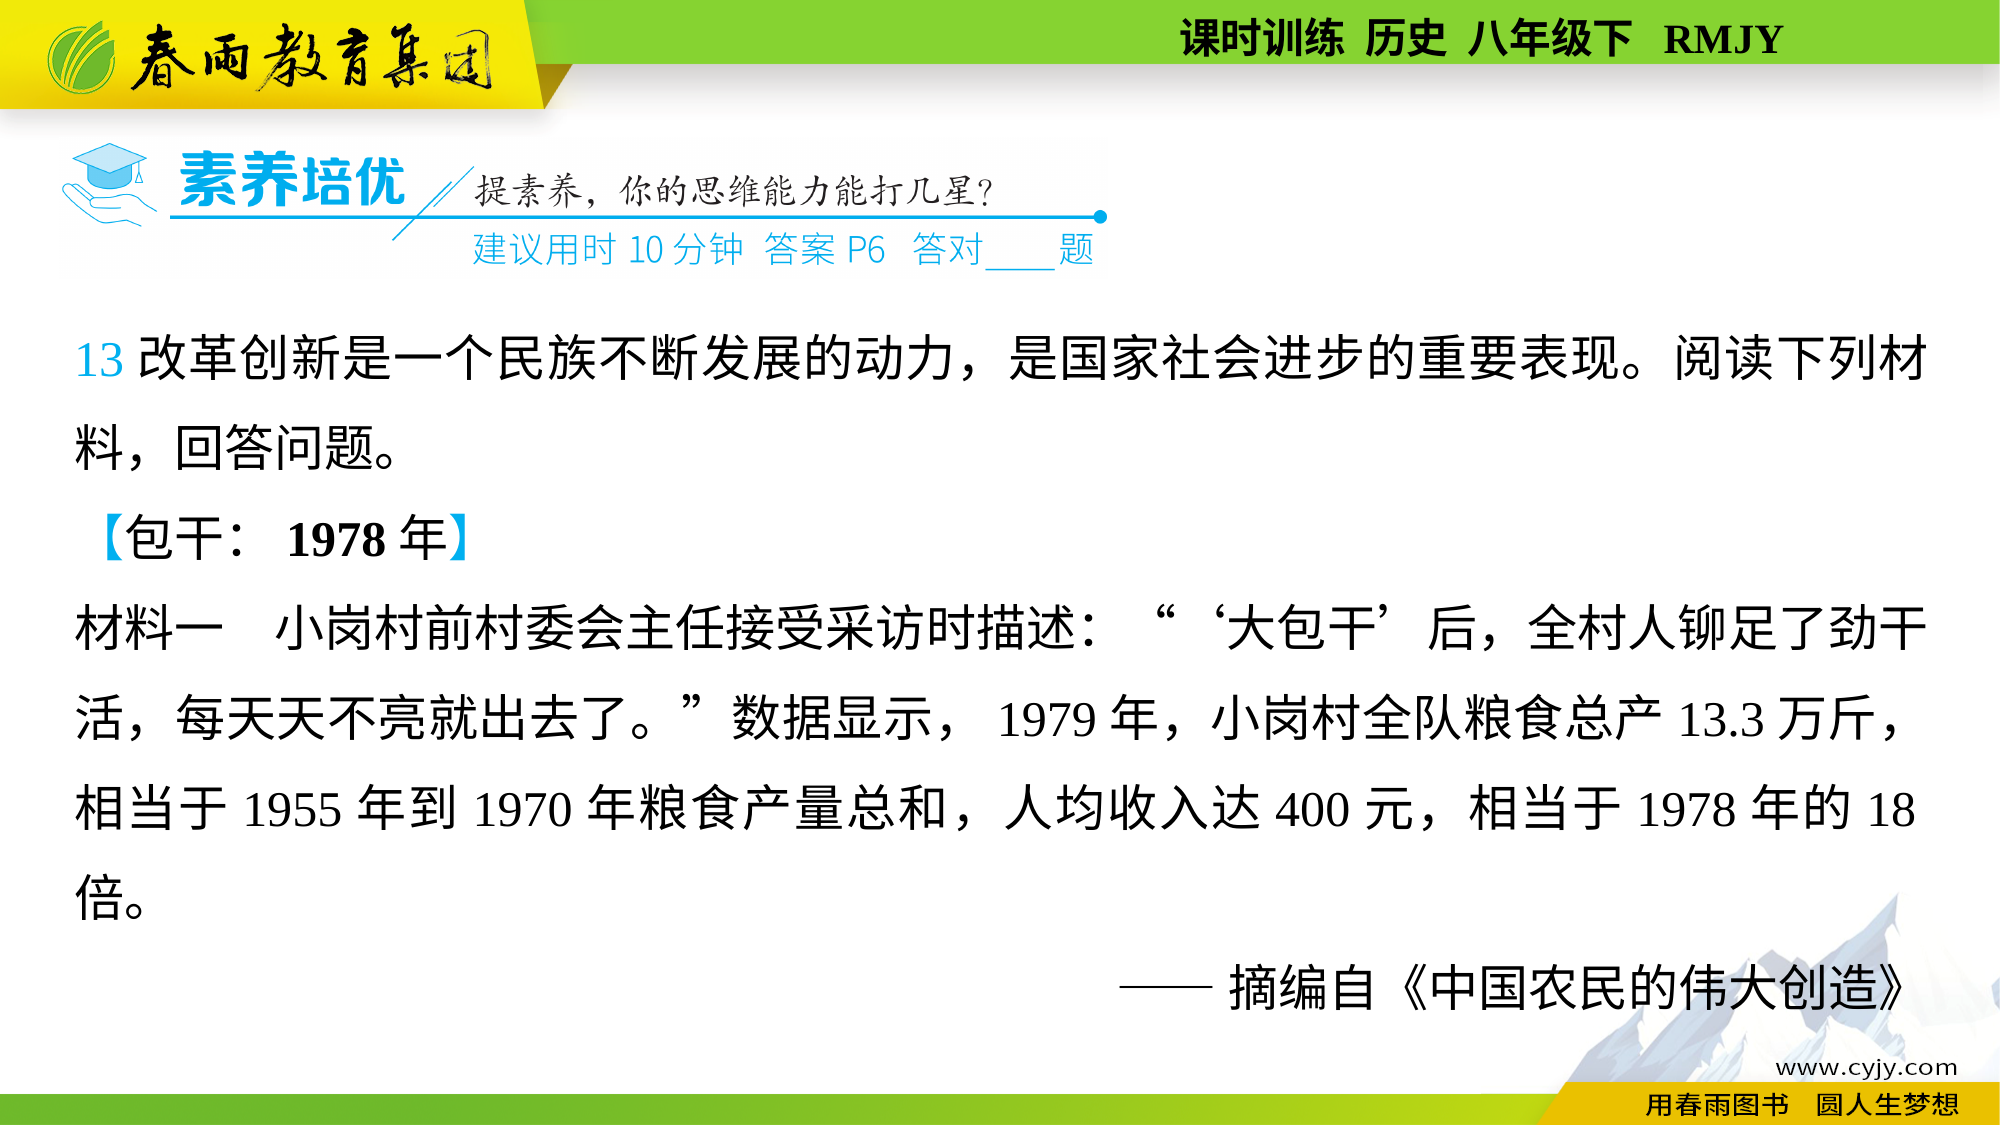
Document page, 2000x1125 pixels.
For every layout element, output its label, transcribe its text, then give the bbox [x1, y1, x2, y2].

picture [0, 0, 2000, 1125]
list 13改革创新是一个民族不断发展的动力，是国家社会进步的重要表现。阅读下列材料，回答问题。 【包干：1978年】 材料一 小岗村前村委会主任接受采访时描述：“‘大包干’后，全村人铆足了劲干活，每天天不亮就出去了。”数据显示，1979年，小岗村全队粮食总产13.3万斤，相当于1955年到1970年粮食产量总和，人均收入达400元，相当于1978年的18倍。 ——摘编自《中国农民的伟大创造》 [59, 289, 1944, 941]
